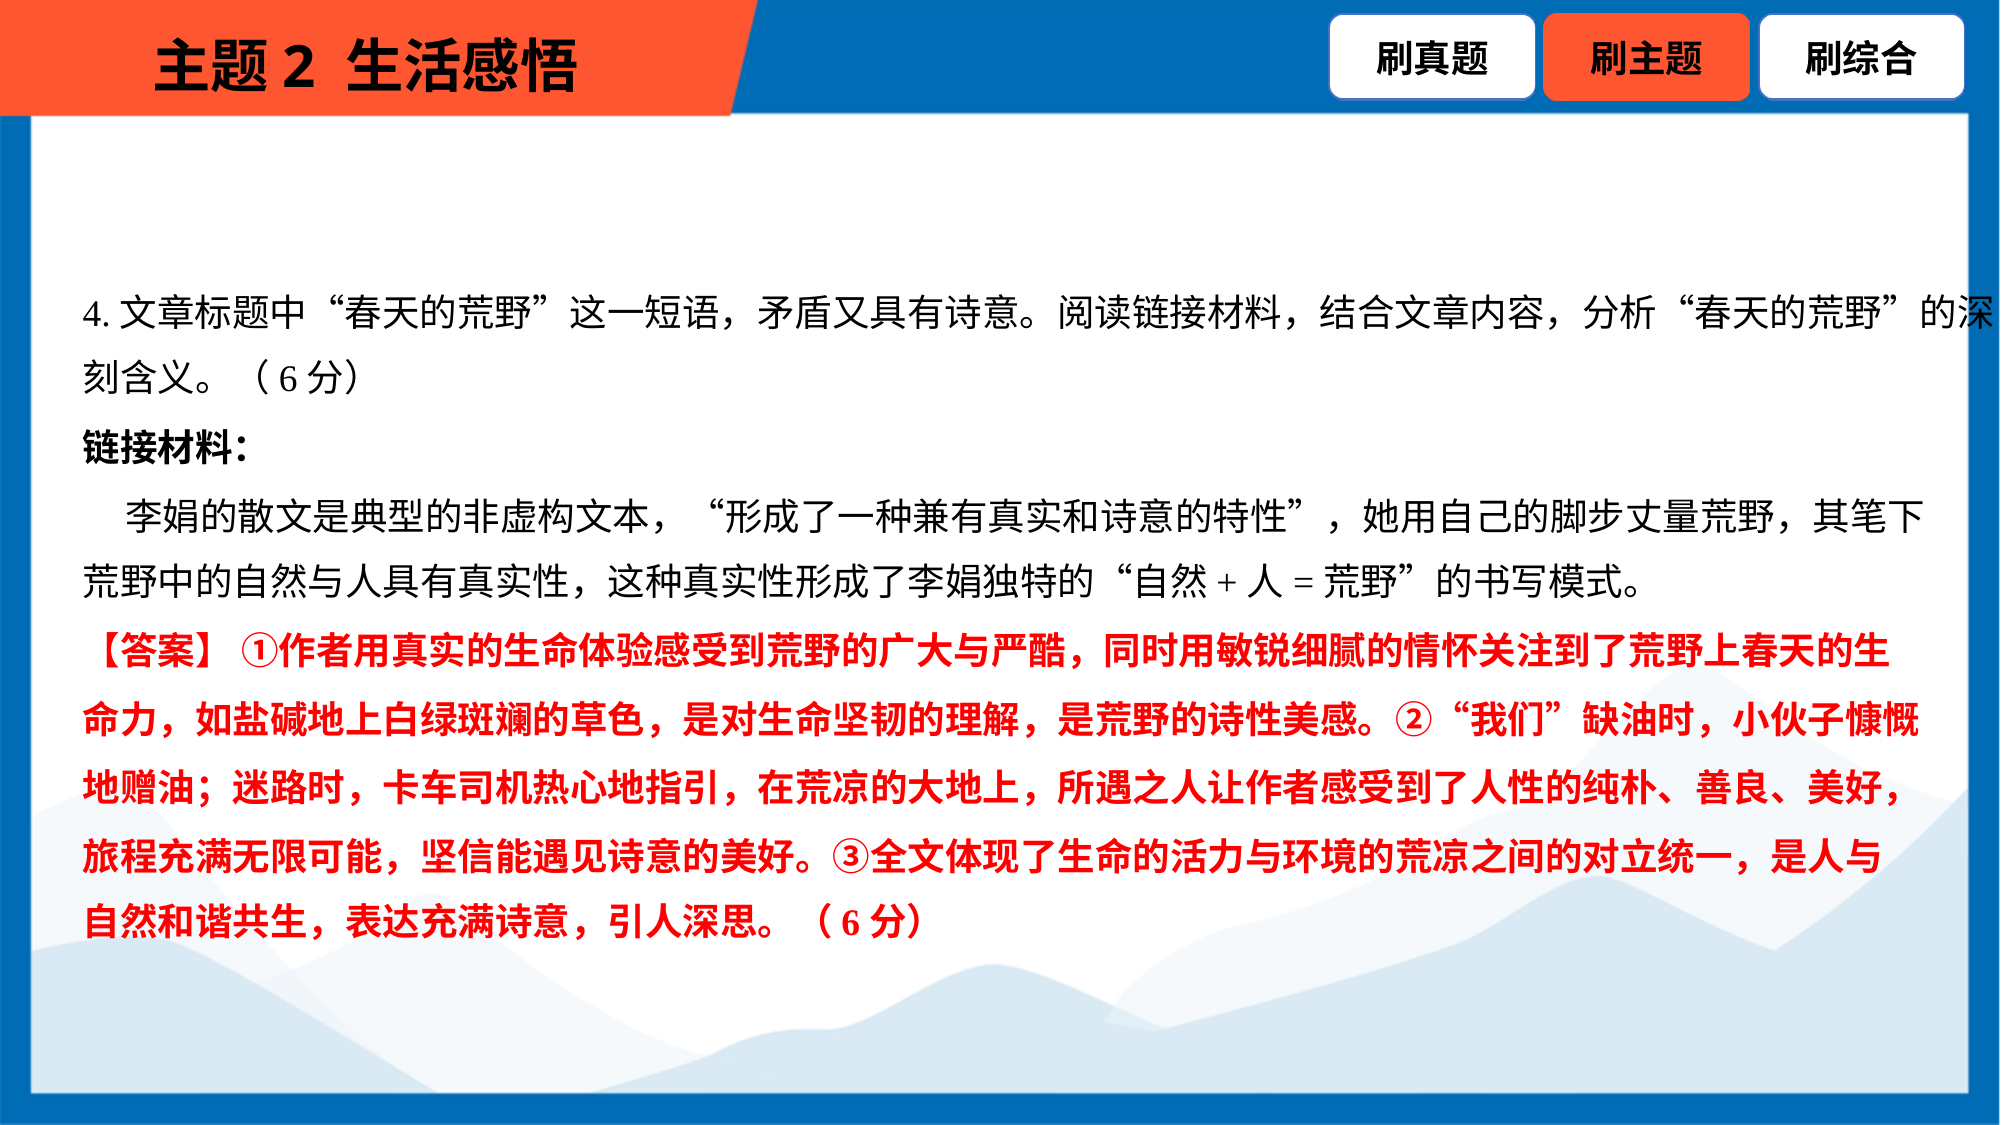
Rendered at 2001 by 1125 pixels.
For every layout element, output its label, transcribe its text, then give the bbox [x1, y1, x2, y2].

text_box 链接材料： 李娟的散文是典型的非虚构文本，“形成了一种兼有真实和诗意的特性”，她用自己的脚步丈量荒野，其笔下 荒野中的自然与人具有真实性，这种真实性形成了李娟独特的“自然+人=荒野”的书写模式。 [82, 400, 1917, 596]
text_box 4.文章标题中“春天的荒野”这一短语，矛盾又具有诗意。阅读链接材料，结合文章内容，分析“春天的荒野”的深 刻含义。（6分） [82, 265, 1917, 393]
text_box 【答案】 ①作者用真实的生命体验感受到荒野的广大与严酷，同时用敏锐细腻的情怀关注到了荒野上春天的生 命力，如盐碱地上白绿斑斓的草色，是对生命坚韧的理解，是荒野的诗性美感。②“我们”缺油时，小伙子慷慨 地赠油；迷路时，卡车司机热心地指引，在荒凉的大地上，所遇之人让作者感受到了人性的纯朴、善良、美好， 旅程充满无限可能，坚信能遇见诗意的美好。③全文体现了生命的活力与环境的荒凉之间的对立统一，是人与 自然和谐共生，表达充满诗意，引人深思。（6分） [82, 603, 1917, 937]
picture [0, 0, 2000, 1125]
